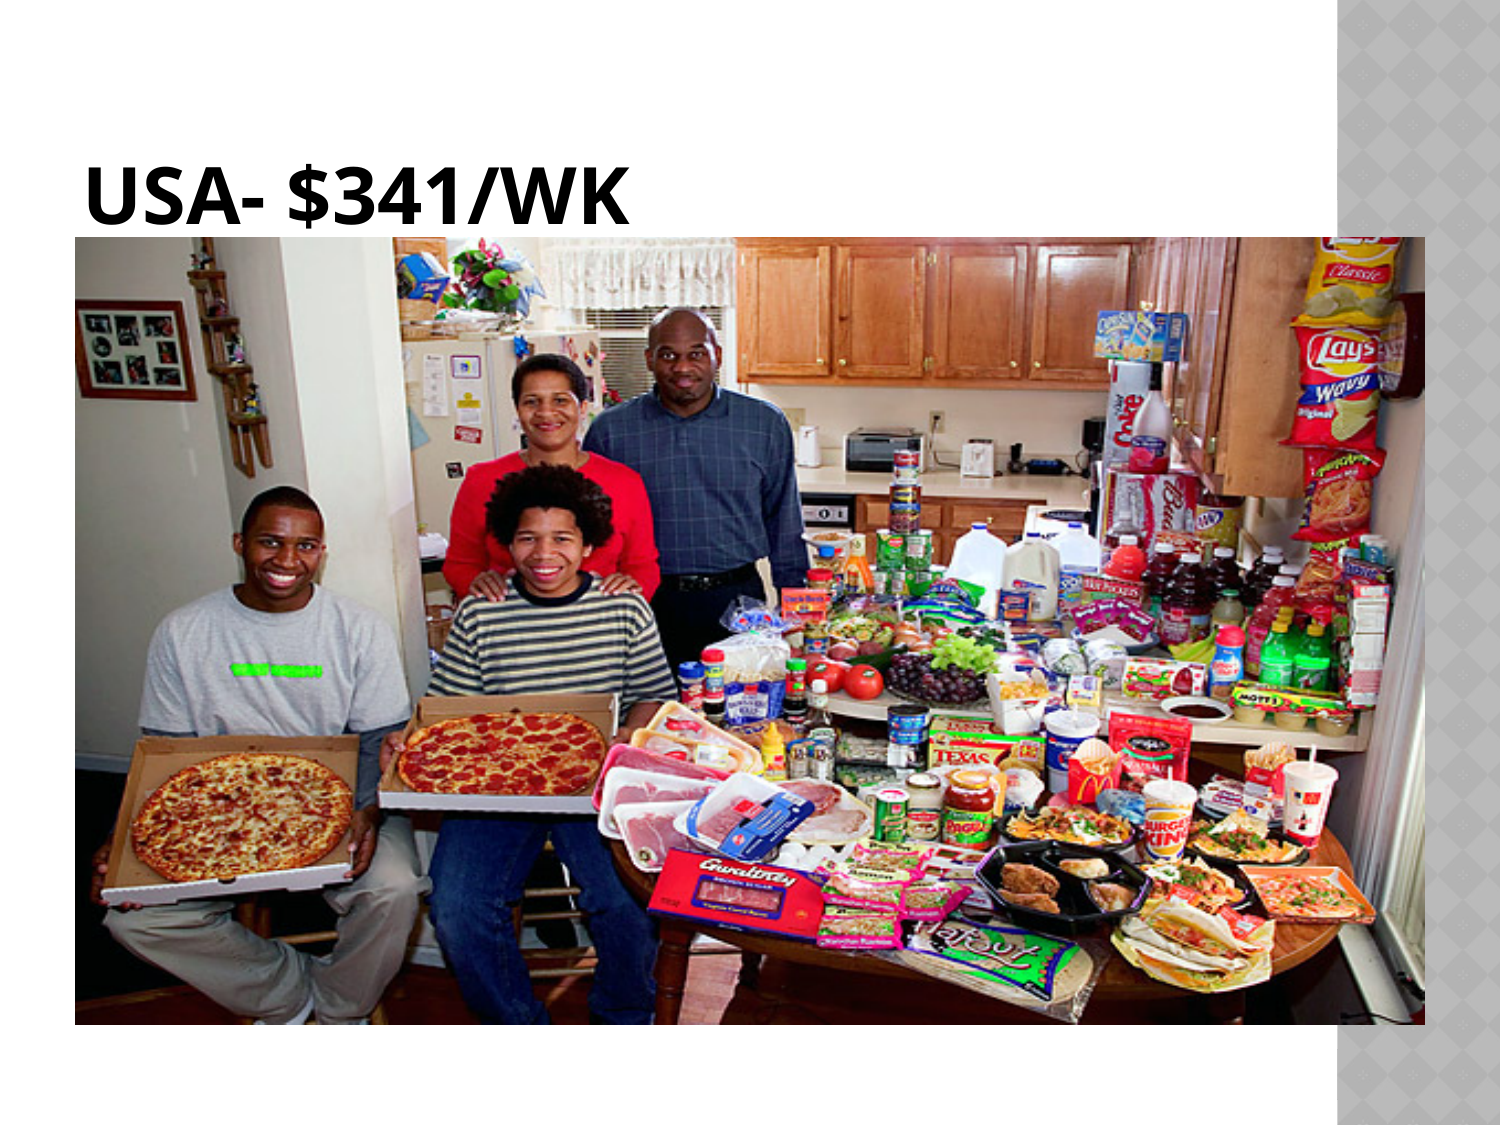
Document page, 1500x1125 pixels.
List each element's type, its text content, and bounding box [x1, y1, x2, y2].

title USA- $341/wk [75, 52, 1263, 235]
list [74, 237, 1426, 1026]
